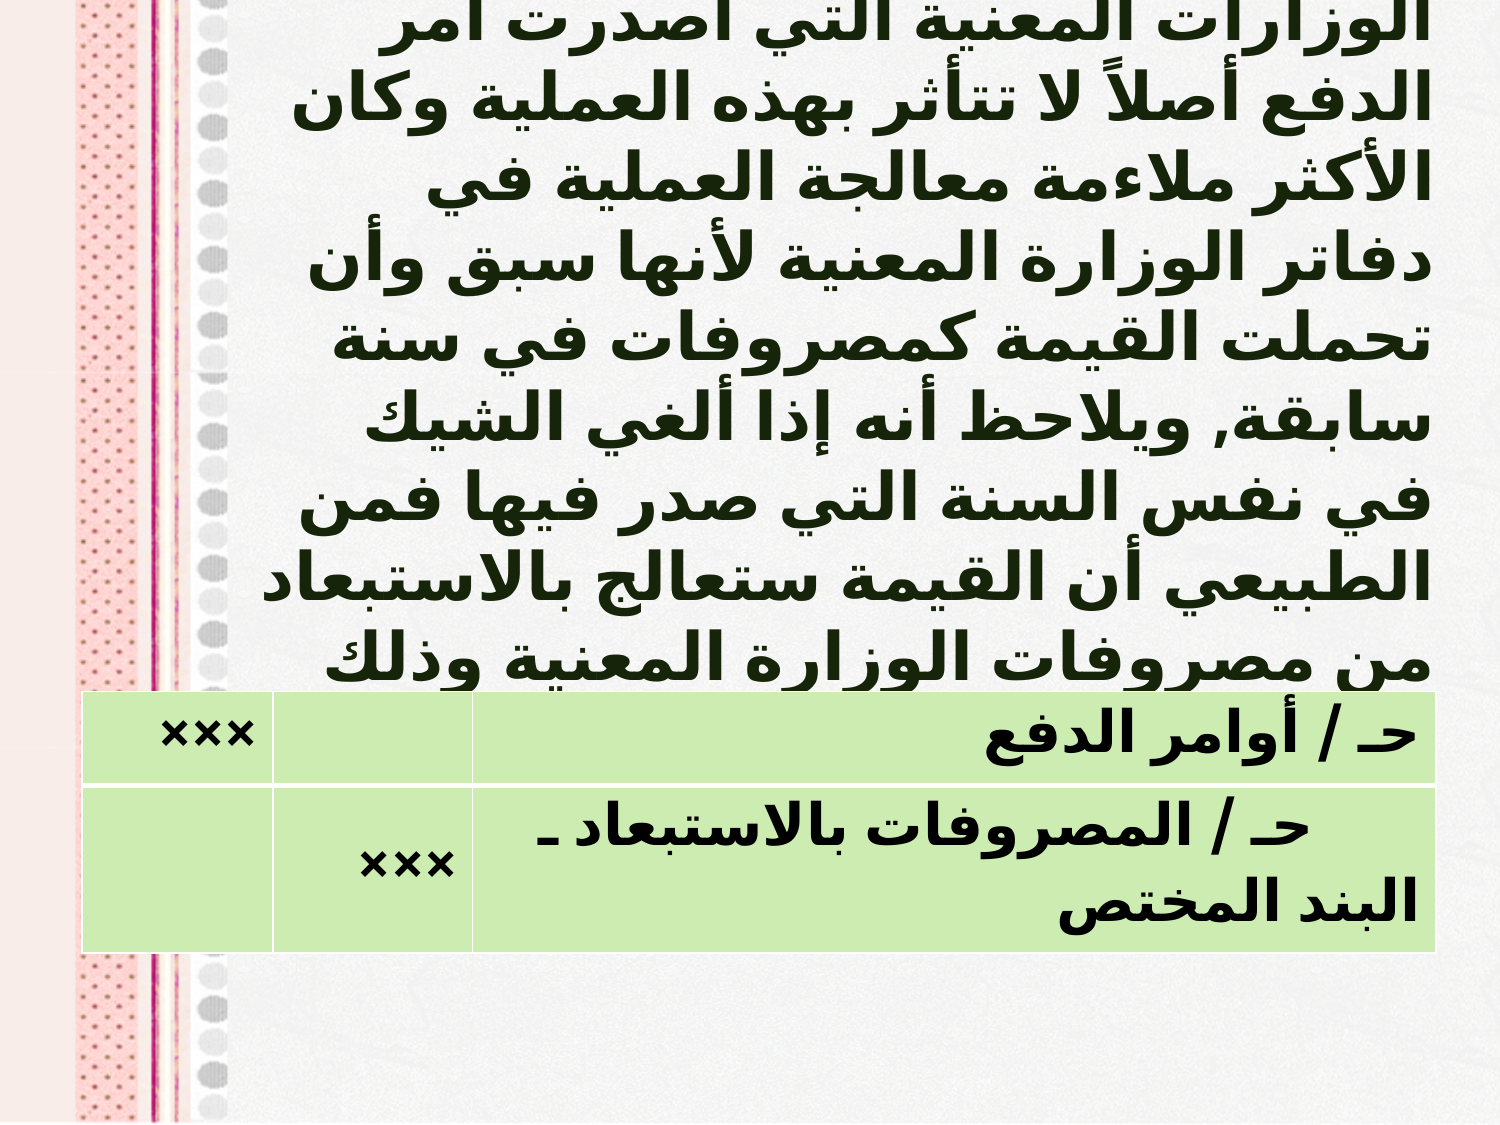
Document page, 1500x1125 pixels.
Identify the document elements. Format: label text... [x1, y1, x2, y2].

table_header حـ / أوامر الدفع [473, 692, 1435, 783]
table_cell حـ / المصروفات بالاستبعاد ـ البند المختص [473, 788, 1435, 952]
table_header ××× [83, 692, 272, 783]
text_box ويلاحظ من القيود السابقة أن الوزارات المعنية التي أصدرت أمر الدفع أصلاً لا تتأثر بهذه العملية وكان الأكثر ملاءمة معالجة العملية في دفاتر الوزارة المعنية لأنها سبق وأن تحملت القيمة كمصروفات في سنة سابقة, ويلاحظ أنه إذا ألغي الشيك في نفس السنة التي صدر فيها فمن الطبيعي أن القيمة ستعالج بالاستبعاد من مصروفات الوزارة المعنية وذلك بالقيد التالي: [238, 160, 1457, 508]
table_cell ××× [274, 788, 472, 952]
picture [0, 0, 1500, 1125]
table_cell [83, 788, 272, 952]
table_header [274, 692, 472, 783]
